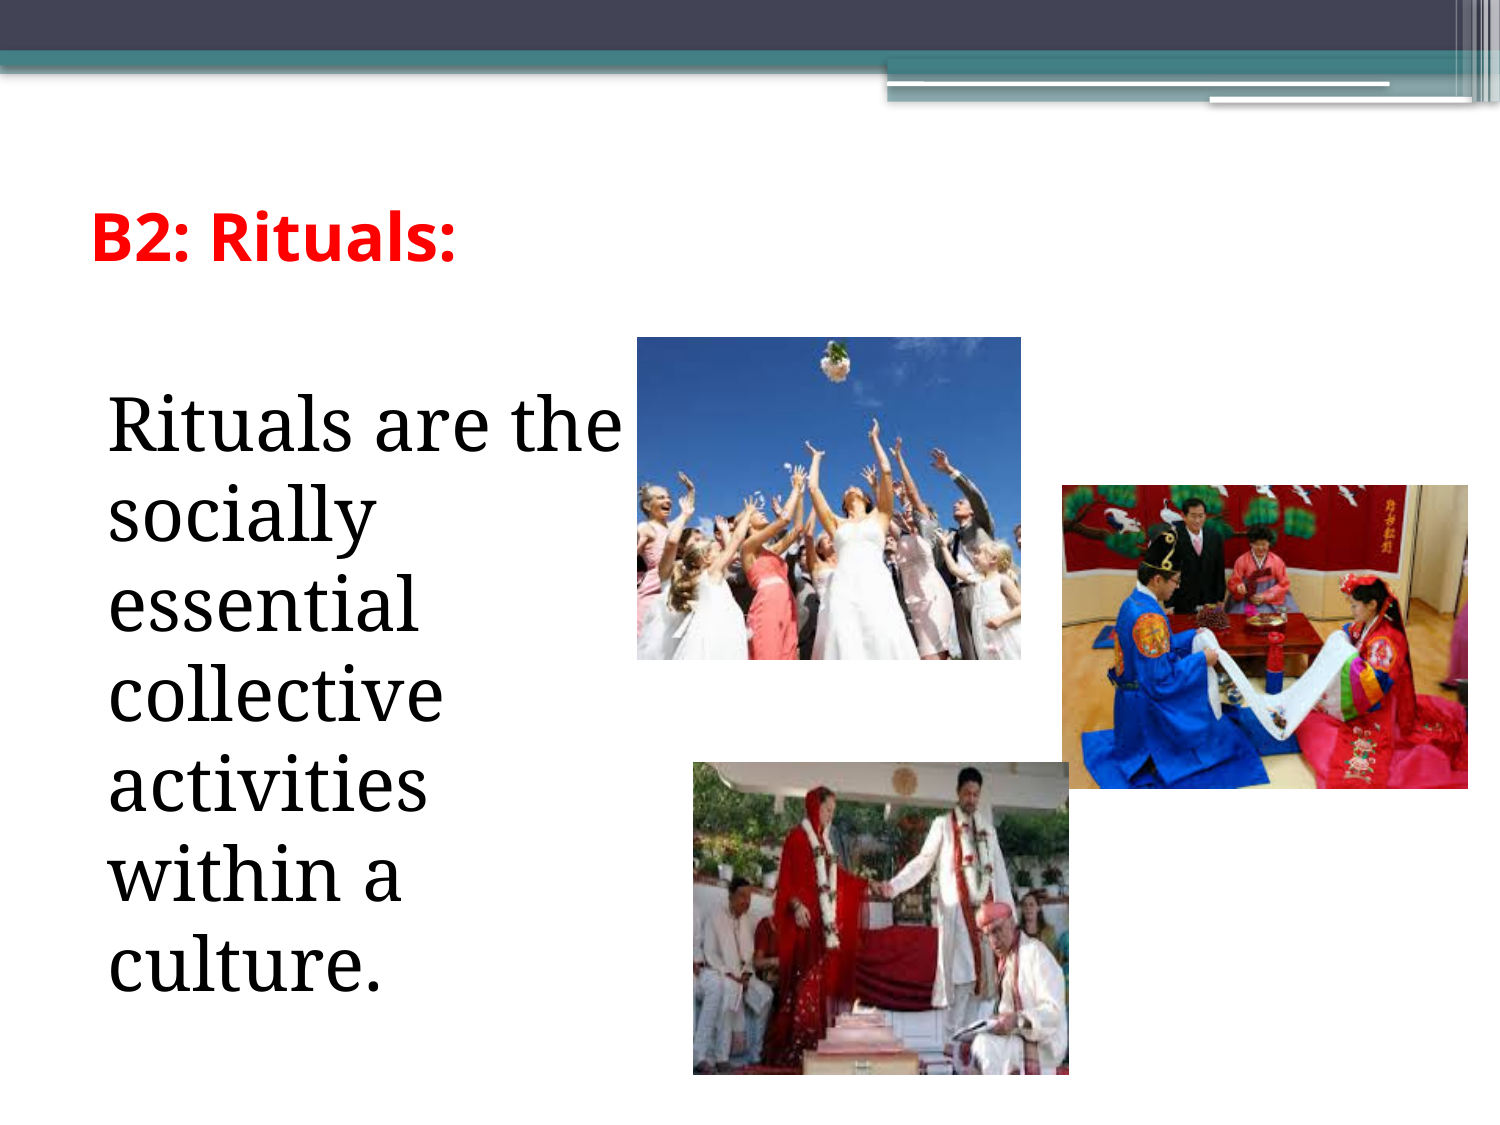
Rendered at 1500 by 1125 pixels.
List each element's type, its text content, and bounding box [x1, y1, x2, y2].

title B2: Rituals: [75, 187, 1425, 363]
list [637, 337, 1021, 660]
list Rituals are the socially essential collective activities within a culture. [75, 368, 675, 1112]
picture [692, 485, 1468, 1076]
